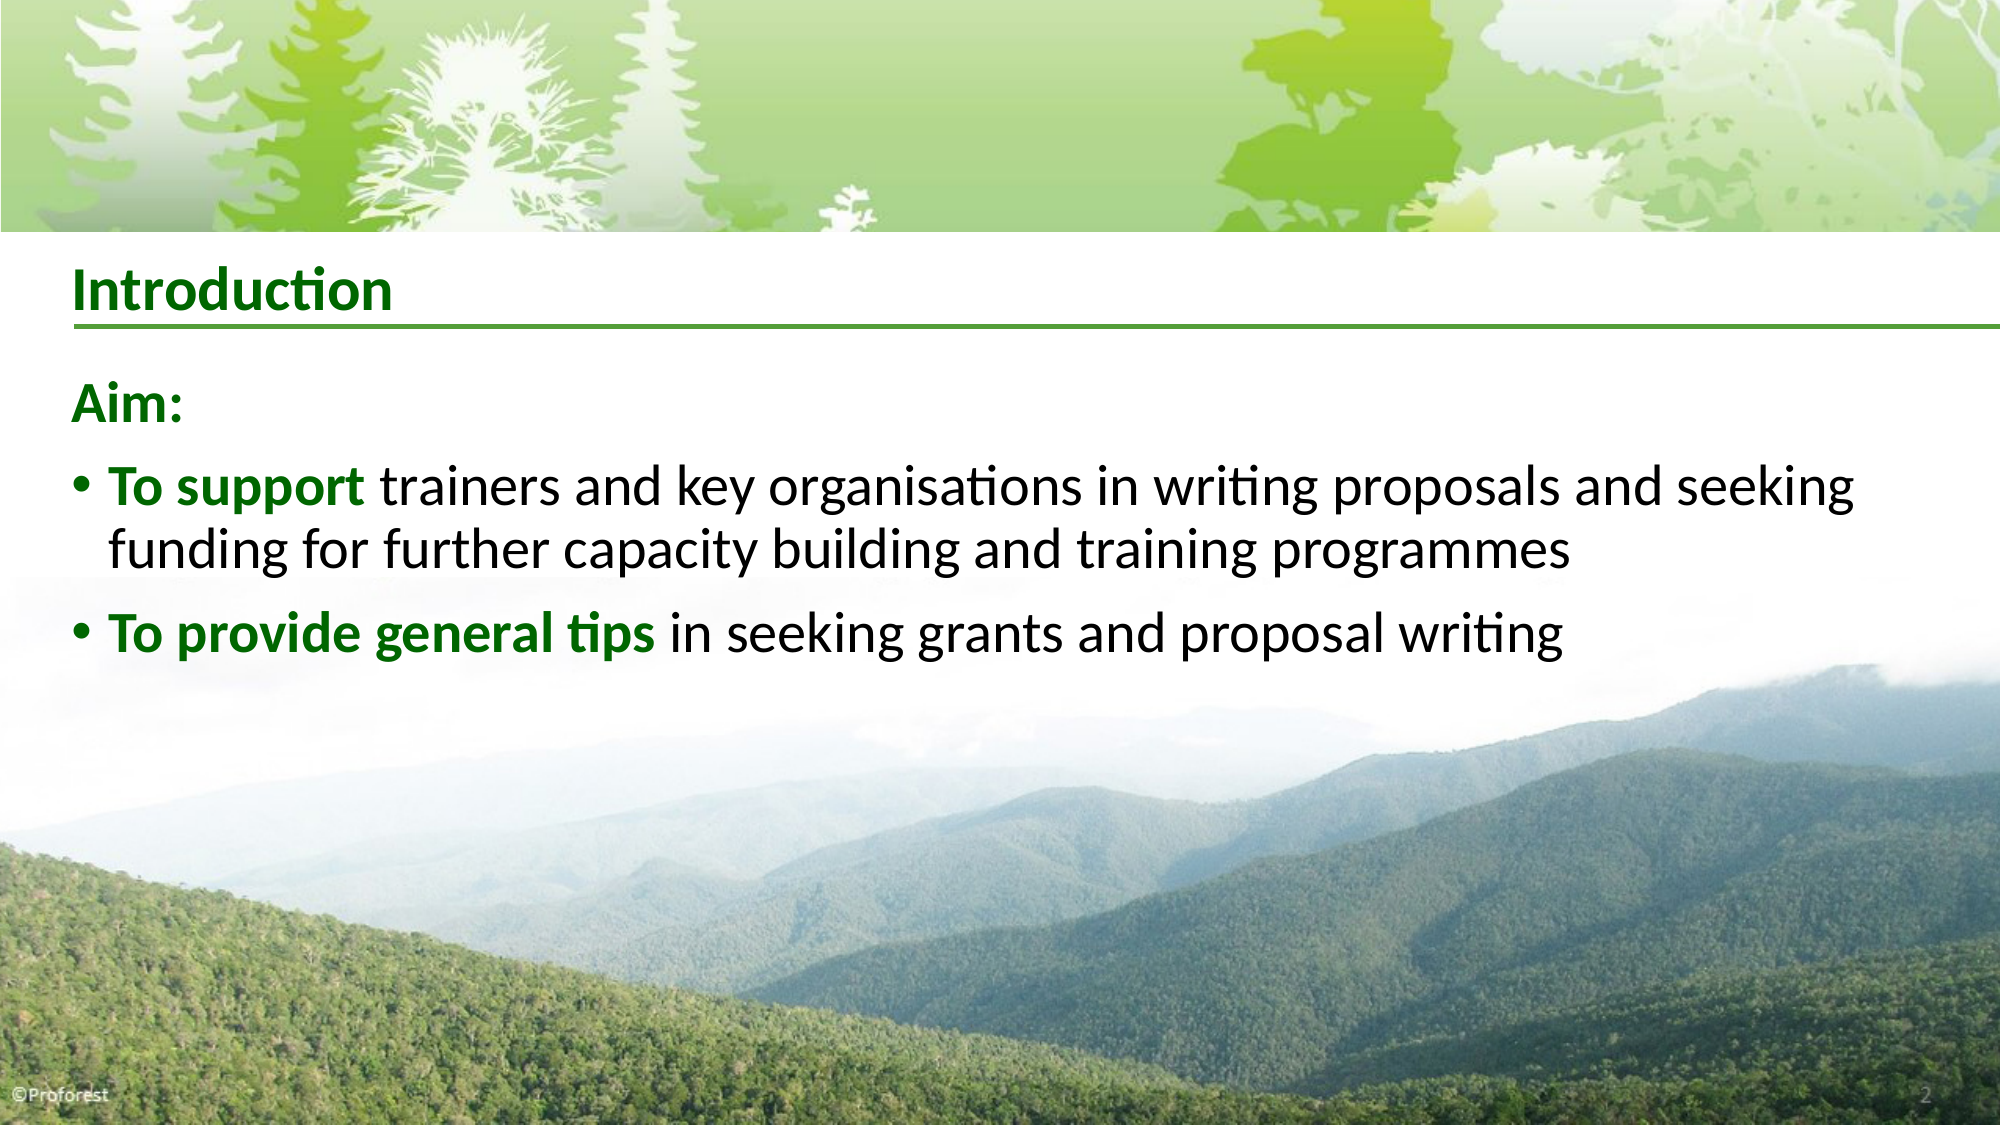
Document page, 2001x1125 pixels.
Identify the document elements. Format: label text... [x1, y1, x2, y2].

title Introduction [56, 181, 1782, 364]
list Aim: To support trainers and key organisations in writing proposals and seeking funding for further capacity building and training programmes To provide general tips in seeking grants and proposal writing [56, 364, 1944, 577]
picture [0, 0, 2000, 232]
picture [0, 577, 2000, 1125]
